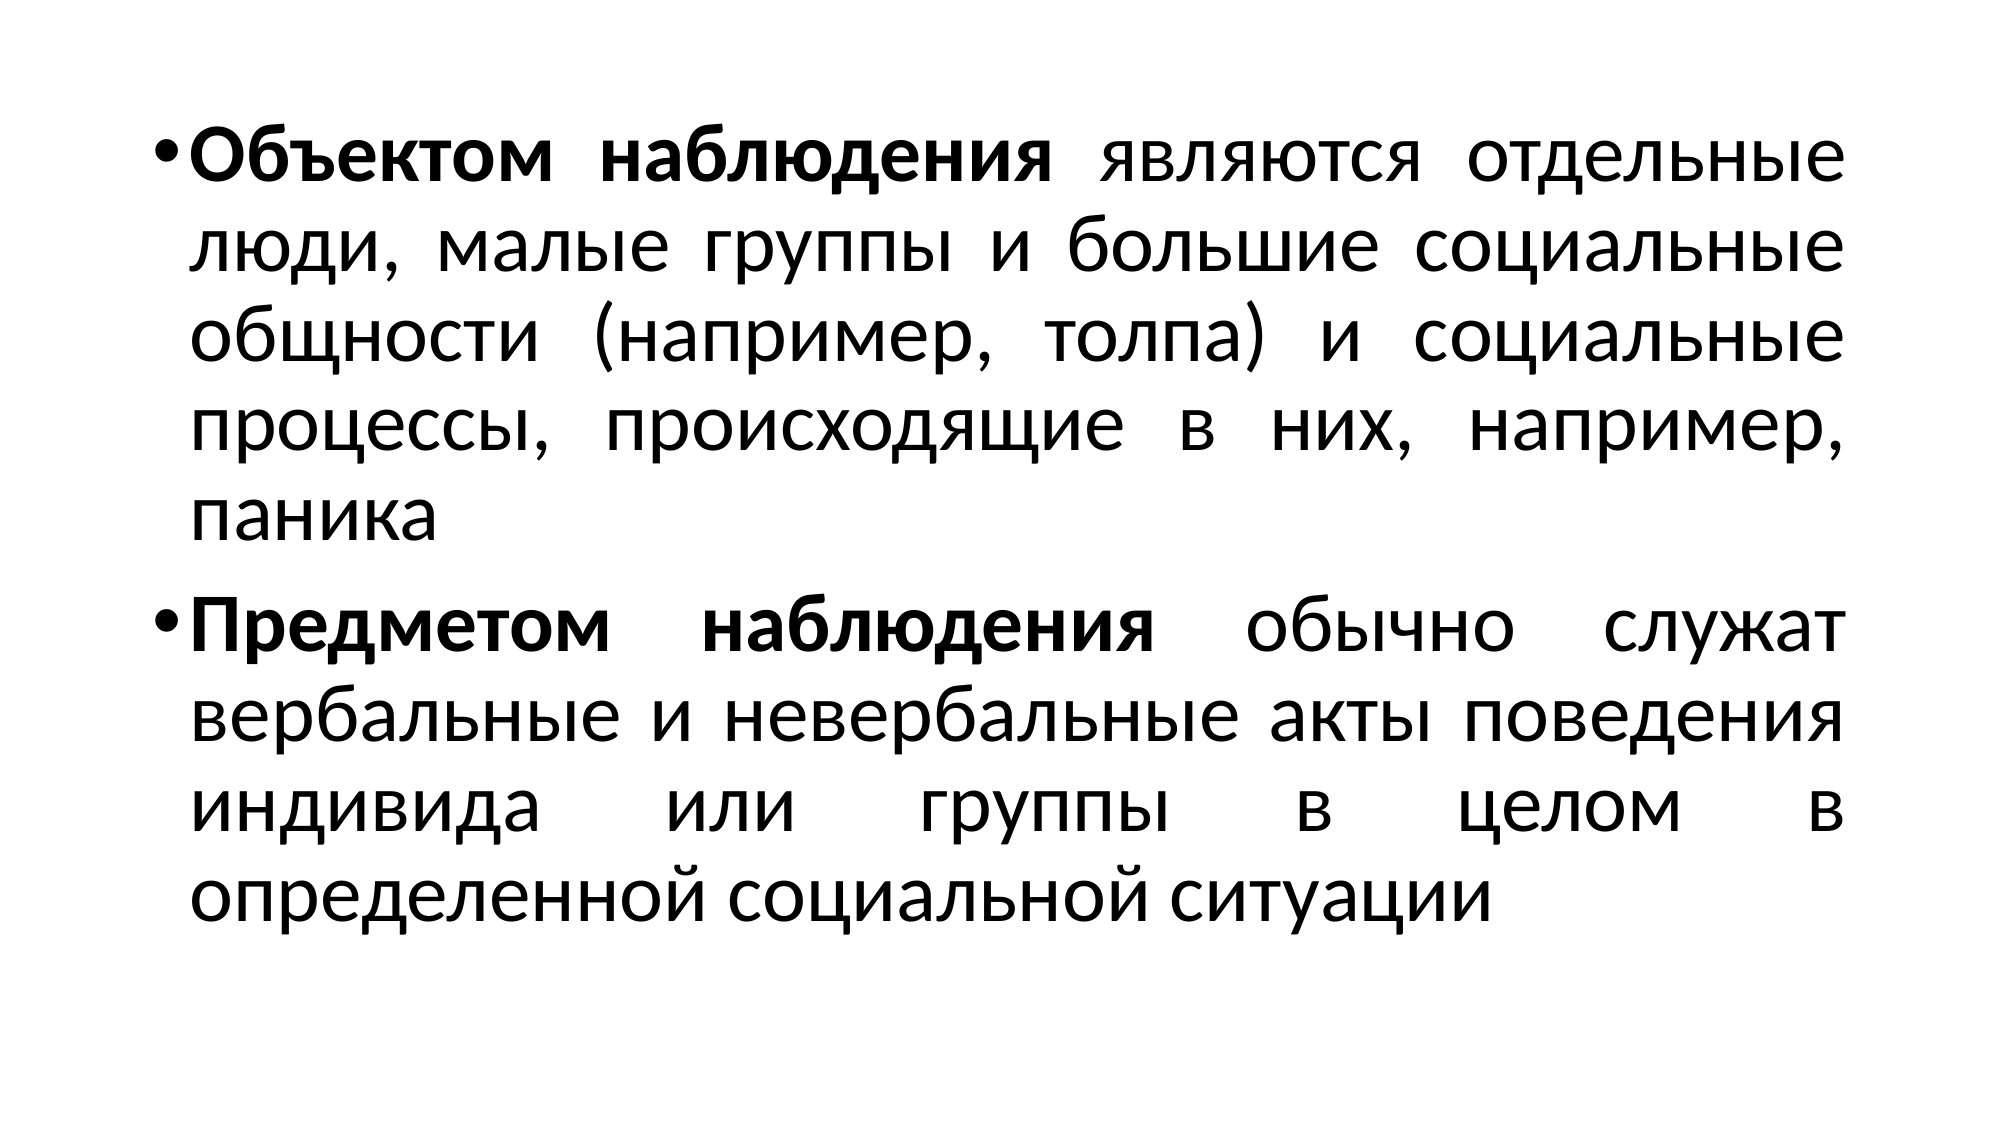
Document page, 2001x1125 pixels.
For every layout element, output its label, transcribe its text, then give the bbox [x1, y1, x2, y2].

list Объектом наблюдения являются отдельные люди, малые группы и большие социальные общности (например, толпа) и социальные процессы, происходящие в них, например, паника Предметом наблюдения обычно служат вербальные и невербальные акты поведения индивида или группы в целом в определенной социальной ситуации [137, 101, 1863, 1014]
